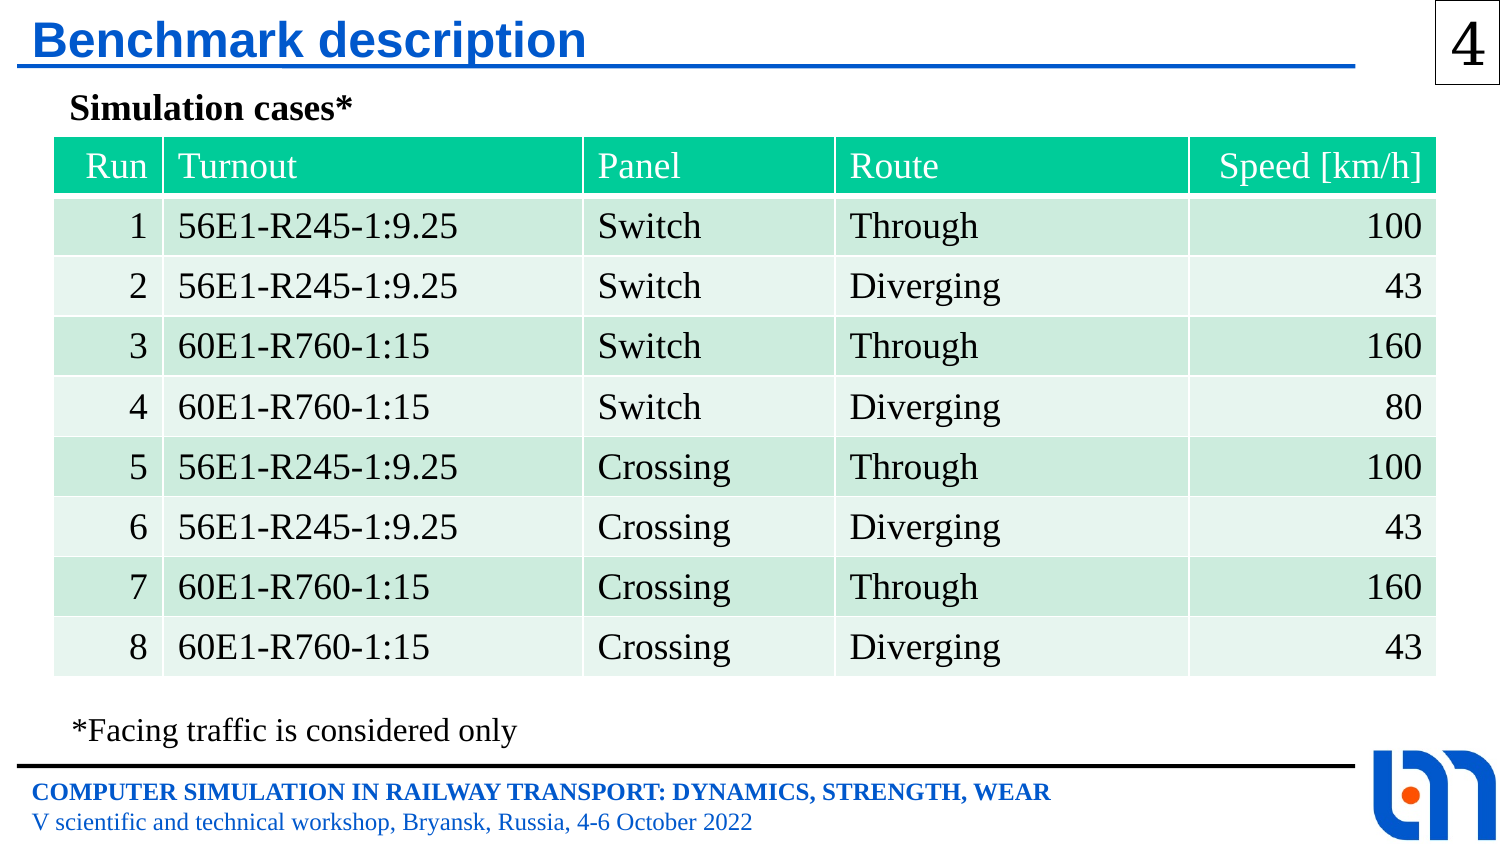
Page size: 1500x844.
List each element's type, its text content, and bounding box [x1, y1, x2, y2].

table_header Route [836, 137, 1188, 193]
table_cell Diverging [836, 617, 1188, 676]
table_cell Switch [584, 199, 834, 255]
picture [1369, 744, 1500, 844]
table_cell 56E1-R245-1:9.25 [164, 497, 582, 556]
text_box Benchmark description [17, 0, 1385, 64]
table_cell Crossing [584, 557, 834, 616]
table_cell Crossing [584, 437, 834, 496]
text_box Simulation cases* [54, 75, 369, 135]
table_cell 43 [1190, 257, 1436, 315]
table_cell 8 [54, 617, 162, 676]
table_cell 56E1-R245-1:9.25 [164, 437, 582, 496]
table_cell Through [836, 557, 1188, 616]
table_cell Crossing [584, 617, 834, 676]
text_box *Facing traffic is considered only [56, 681, 534, 756]
table_header Speed [km/h] [1190, 137, 1436, 193]
table_cell Switch [584, 377, 834, 436]
table_cell 56E1-R245-1:9.25 [164, 199, 582, 255]
table_cell Crossing [584, 497, 834, 556]
table_cell Diverging [836, 377, 1188, 436]
table_cell 4 [54, 377, 162, 436]
table_cell 160 [1190, 317, 1436, 375]
table_cell Switch [584, 317, 834, 375]
table_cell 3 [54, 317, 162, 375]
table_cell 60E1-R760-1:15 [164, 317, 582, 375]
table_cell Through [836, 317, 1188, 375]
table_cell 60E1-R760-1:15 [164, 557, 582, 616]
table_cell Through [836, 437, 1188, 496]
table_cell 7 [54, 557, 162, 616]
table_cell 160 [1190, 557, 1436, 616]
table_cell Switch [584, 257, 834, 315]
table_cell 60E1-R760-1:15 [164, 377, 582, 436]
table_header Turnout [164, 137, 582, 193]
table_cell Through [836, 199, 1188, 255]
table_cell 1 [54, 199, 162, 255]
table_cell 80 [1190, 377, 1436, 436]
table_cell 2 [54, 257, 162, 315]
table_cell 43 [1190, 497, 1436, 556]
table_cell Diverging [836, 257, 1188, 315]
table_header Panel [584, 137, 834, 193]
table_cell 100 [1190, 437, 1436, 496]
text_box 4 [1435, 0, 1500, 85]
table_cell Diverging [836, 497, 1188, 556]
table_header Run [54, 137, 162, 193]
table_cell 60E1-R760-1:15 [164, 617, 582, 676]
table_cell 5 [54, 437, 162, 496]
table_cell 6 [54, 497, 162, 556]
table_cell 43 [1190, 617, 1436, 676]
table_cell 100 [1190, 199, 1436, 255]
table_cell 56E1-R245-1:9.25 [164, 257, 582, 315]
